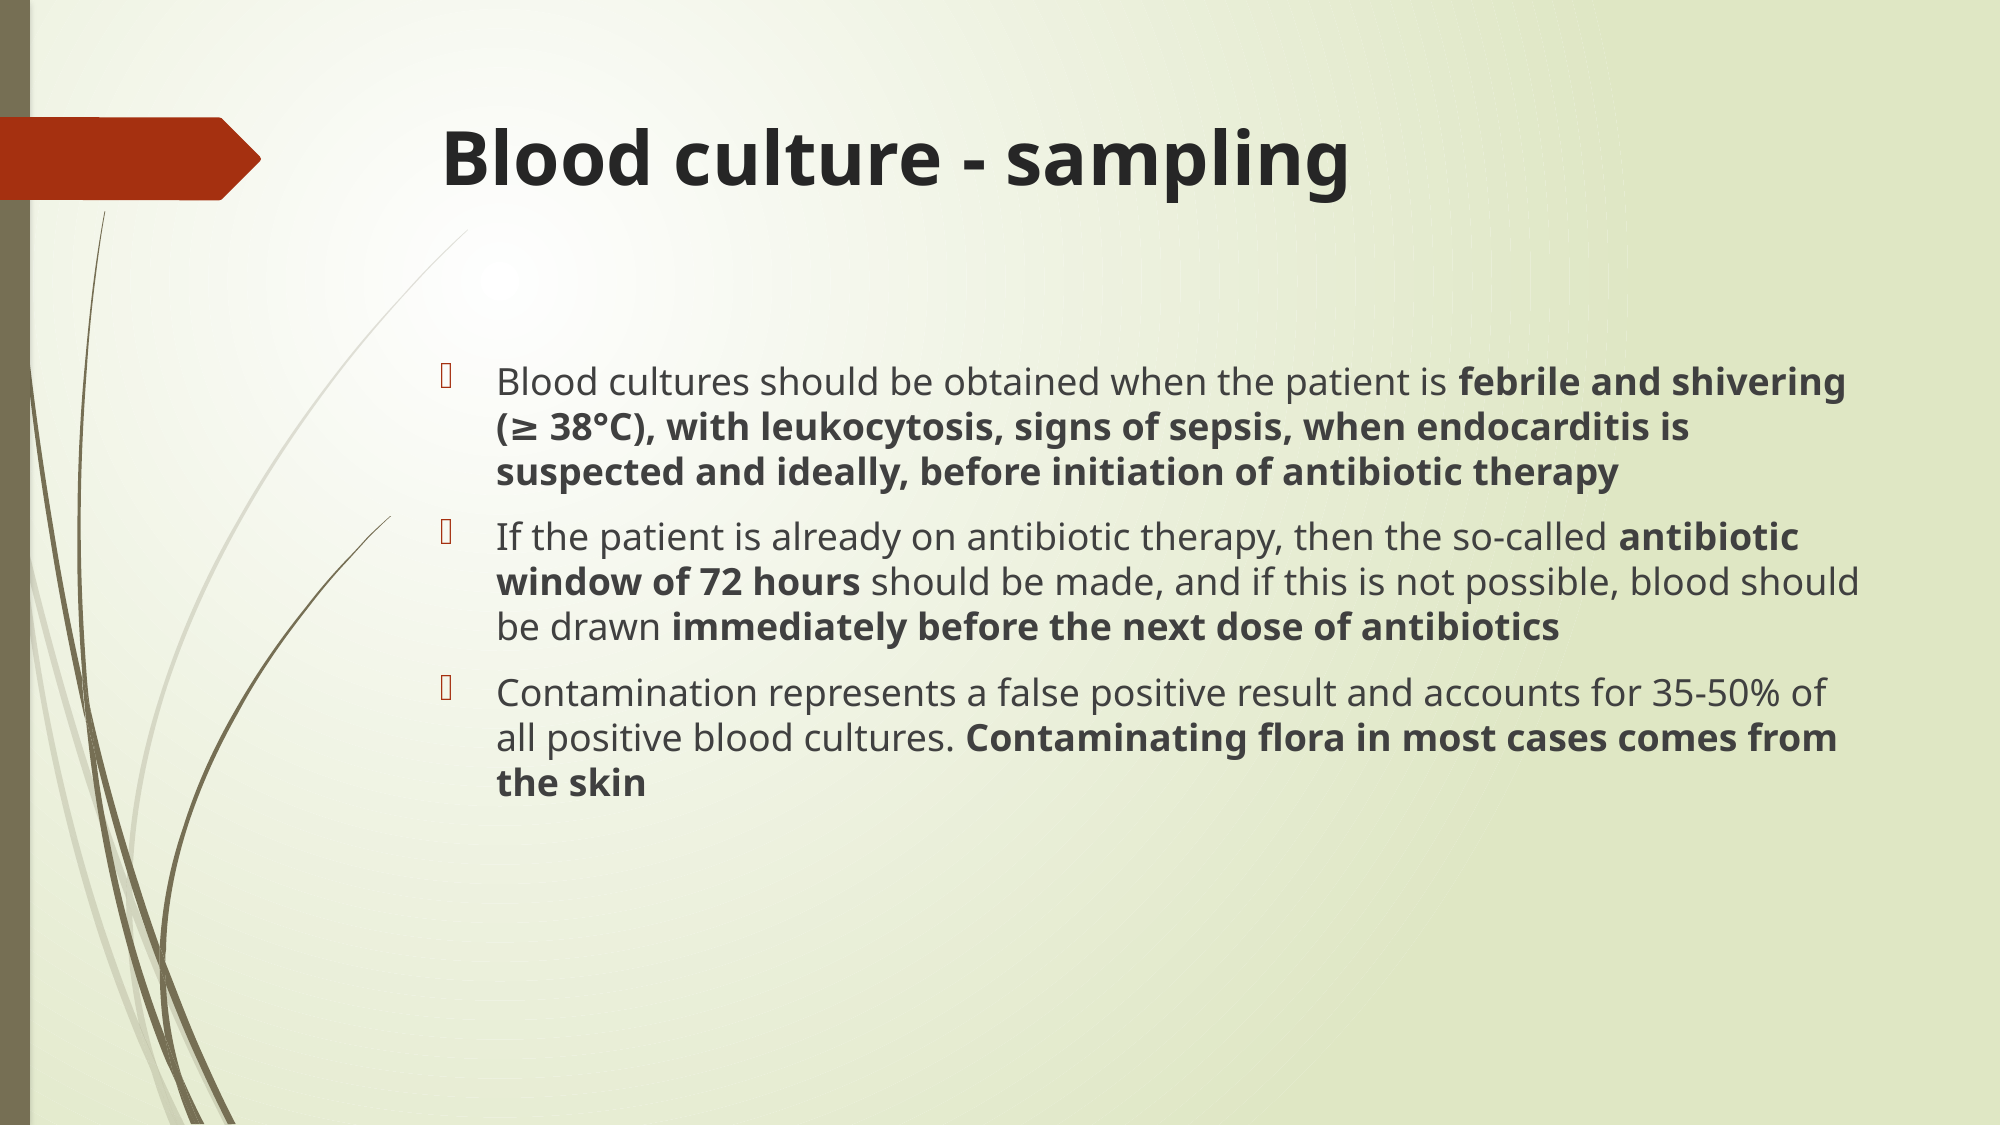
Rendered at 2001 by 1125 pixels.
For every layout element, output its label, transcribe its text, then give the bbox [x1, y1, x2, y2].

list Blood cultures should be obtained when the patient is febrile and shivering (≥ 38°C), with leukocytosis, signs of sepsis, when endocarditis is suspected and ideally, before initiation of antibiotic therapy If the patient is already on antibiotic therapy, then the so-called antibiotic window of 72 hours should be made, and if this is not possible, blood should be drawn immediately before the next dose of antibiotics Contamination represents a false positive result and accounts for 35-50% of all positive blood cultures. Contaminating flora in most cases comes from the skin [424, 350, 1888, 970]
title Blood culture - sampling [425, 102, 1888, 313]
